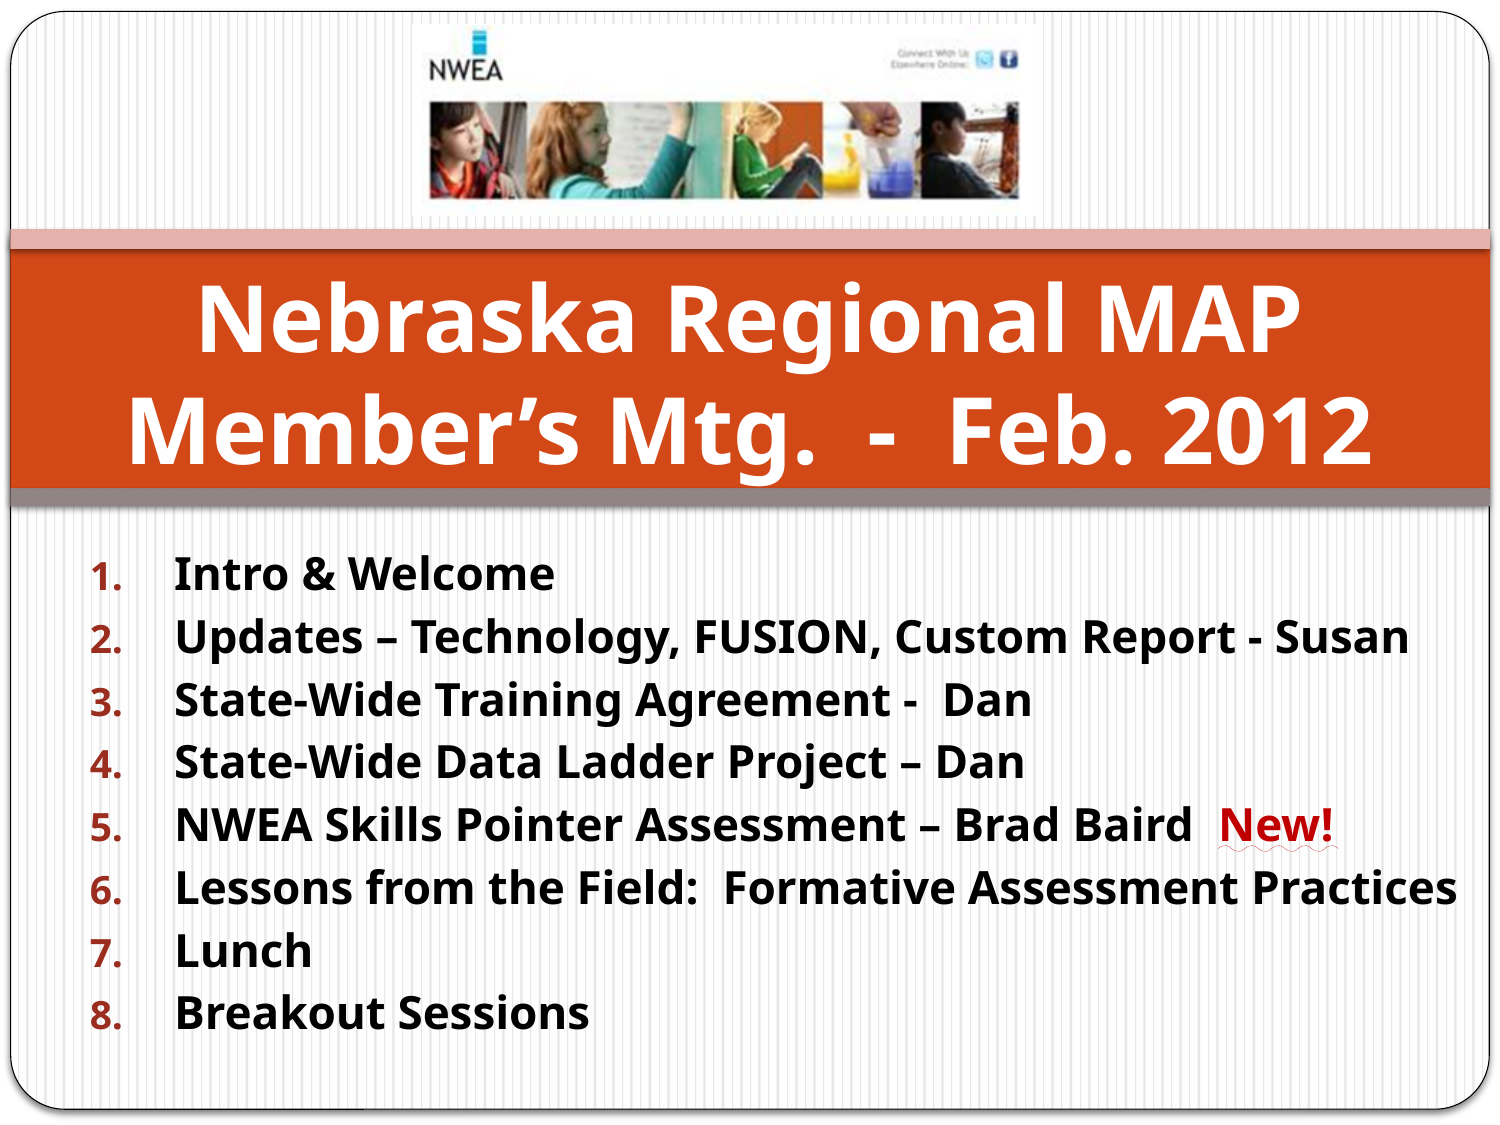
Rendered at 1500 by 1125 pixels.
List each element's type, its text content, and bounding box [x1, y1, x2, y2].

picture [412, 24, 1038, 216]
subtitle Intro & Welcome Updates – Technology, FUSION, Custom Report - Susan State-Wide Training Agreement - Dan State-Wide Data Ladder Project – Dan NWEA Skills Pointer Assessment – Brad Baird New! Lessons from the Field: Formative Assessment Practices Lunch Breakout Sessions [0, 537, 1500, 1125]
title Nebraska Regional MAP Member’s Mtg. - Feb. 2012 [75, 249, 1425, 500]
